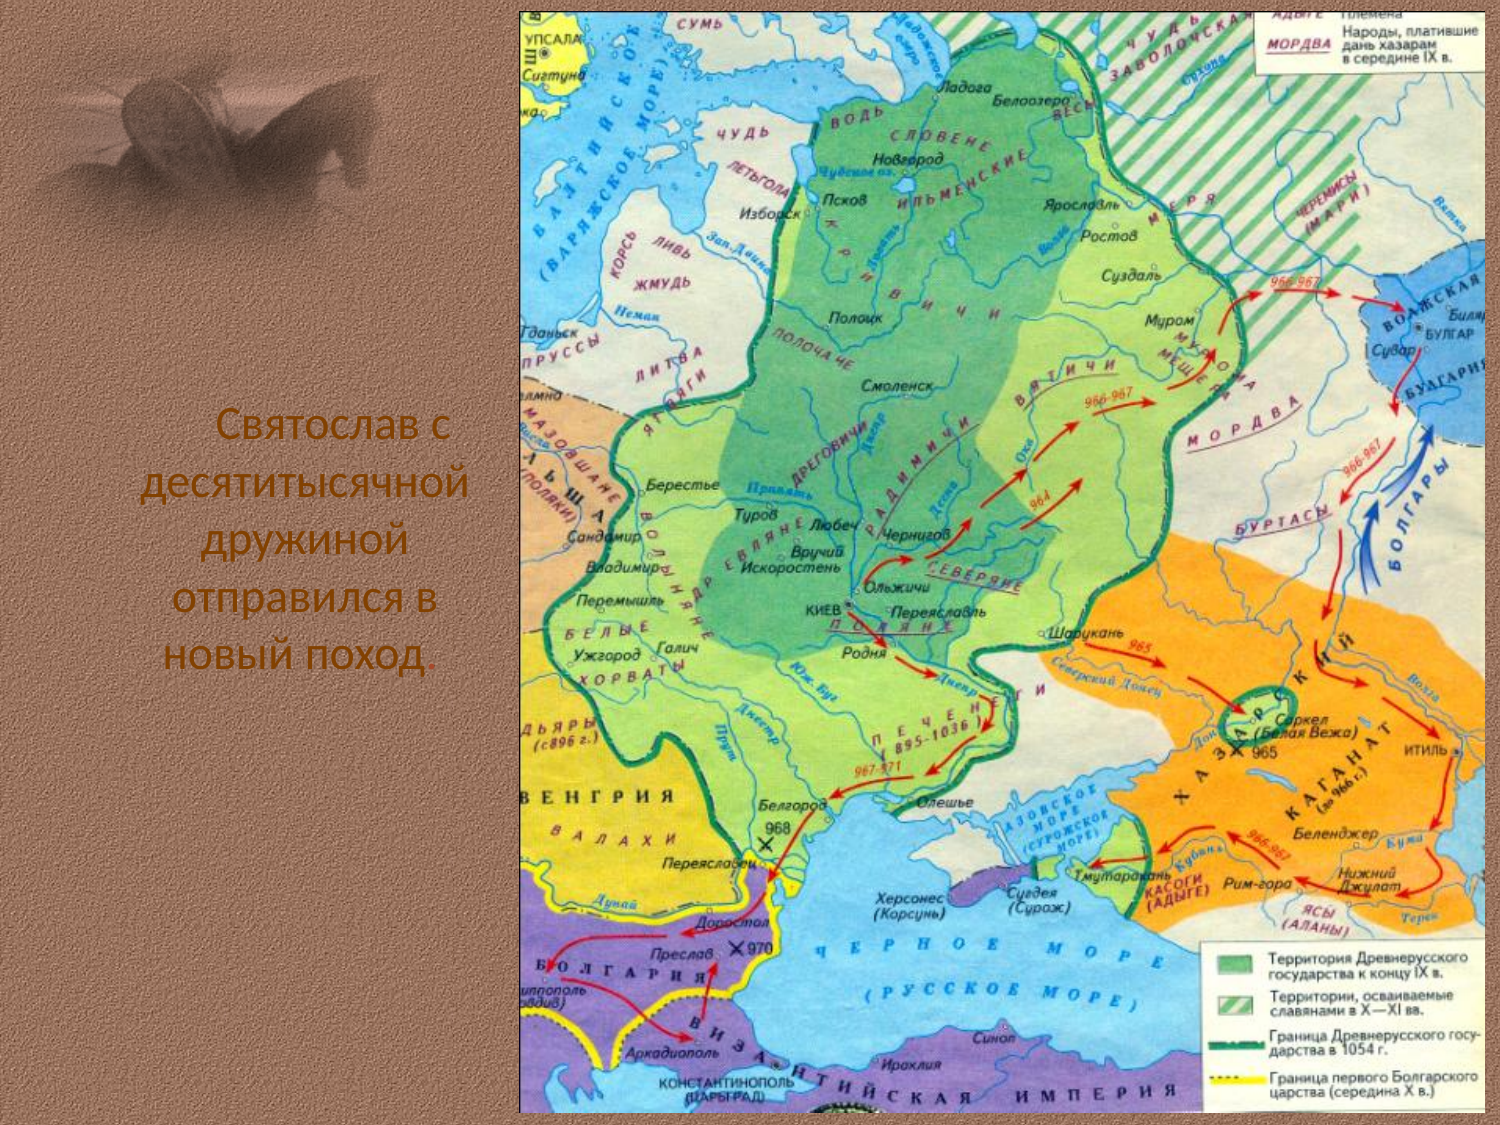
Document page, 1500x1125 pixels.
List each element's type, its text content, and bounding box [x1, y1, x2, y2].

list Святослав с десятитысячной дружиной отправился в новый поход. [82, 269, 513, 1012]
picture [0, 0, 1500, 1125]
